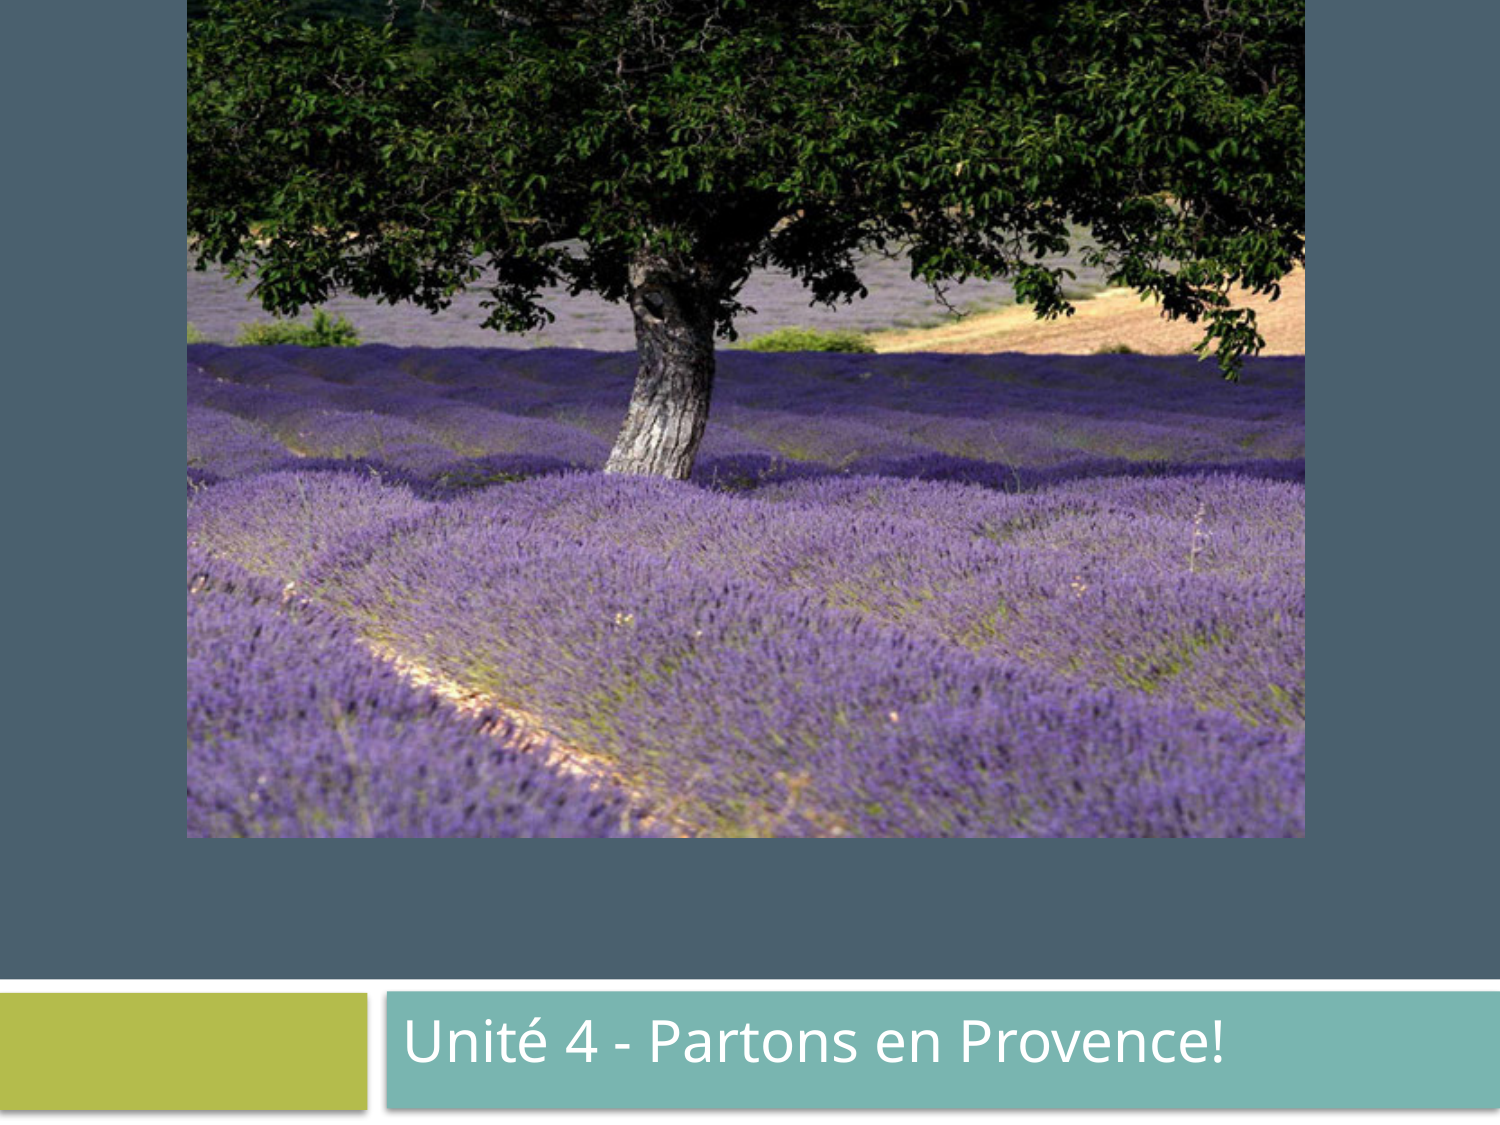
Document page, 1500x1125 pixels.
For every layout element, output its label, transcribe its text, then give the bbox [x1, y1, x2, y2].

picture [187, 0, 1305, 838]
subtitle Unité 4 - Partons en Provence! [387, 1025, 1457, 1125]
